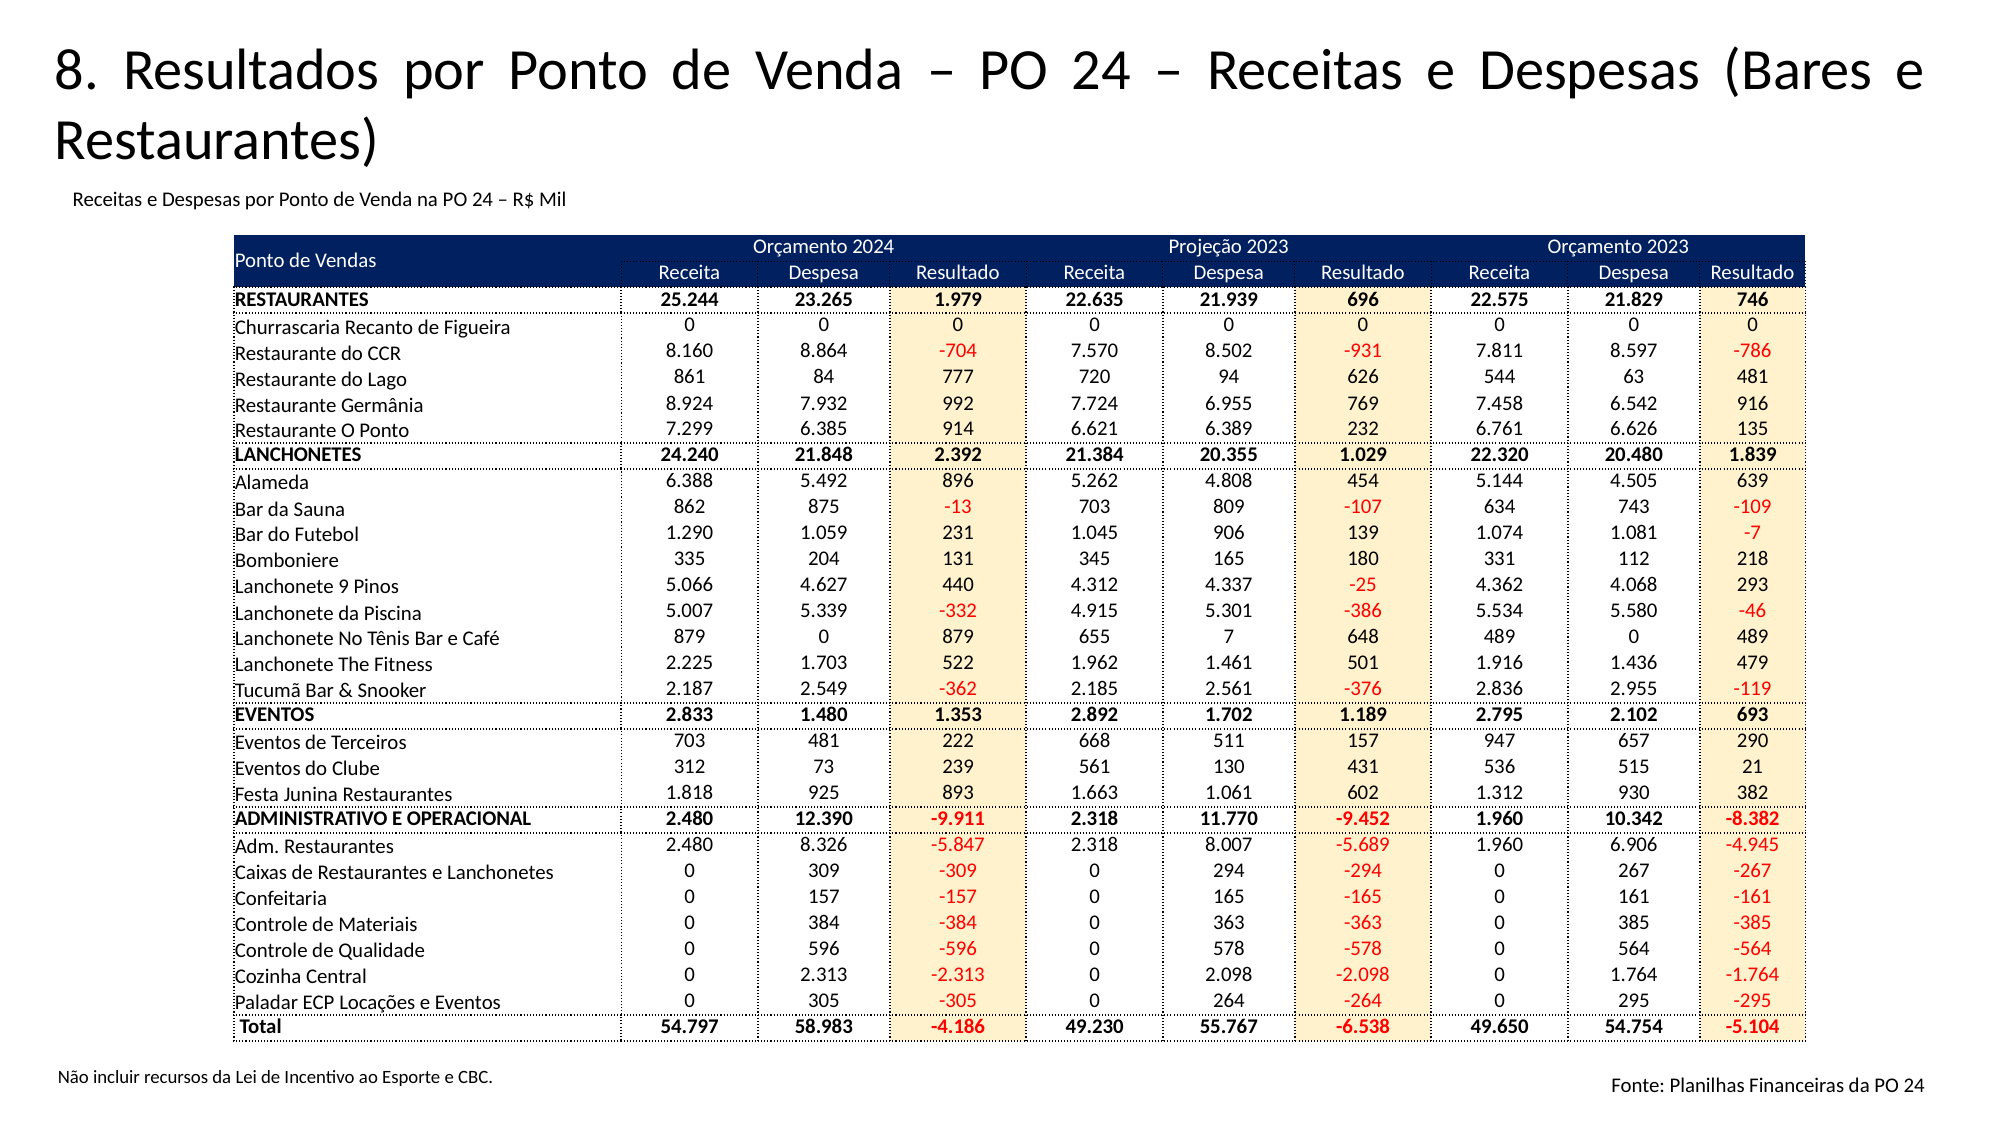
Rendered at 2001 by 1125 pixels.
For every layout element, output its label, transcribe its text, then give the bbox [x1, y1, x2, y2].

table_cell 578 [1163, 937, 1295, 963]
table_cell 21.384 [1026, 443, 1163, 469]
table_cell 1.081 [1568, 521, 1700, 547]
table_cell Lanchonete No Tênis Bar e Café [234, 625, 621, 651]
table_cell 264 [1163, 989, 1295, 1015]
table_cell 0 [890, 313, 1026, 339]
table_cell 0 [1026, 885, 1163, 911]
table_cell -107 [1295, 495, 1431, 521]
table_cell 5.534 [1431, 599, 1568, 625]
table_cell 4.362 [1431, 573, 1568, 599]
table_cell 385 [1568, 911, 1700, 937]
table_cell 21 [1700, 755, 1805, 781]
table_cell 1.436 [1568, 651, 1700, 677]
table_cell 0 [1163, 313, 1295, 339]
table_cell 0 [1700, 313, 1805, 339]
table_cell 345 [1026, 547, 1163, 573]
table_cell Despesa [1163, 261, 1295, 287]
table_cell 4.915 [1026, 599, 1163, 625]
table_cell 489 [1700, 625, 1805, 651]
table_cell 862 [621, 495, 758, 521]
table_cell Lanchonete da Piscina [234, 599, 621, 625]
text_box Receitas e Despesas por Ponto de Venda na PO 24 – R$ Mil [57, 177, 617, 218]
table_cell 0 [1295, 313, 1431, 339]
table_cell Receita [1026, 261, 1163, 287]
table_cell Controle de Qualidade [234, 937, 621, 963]
table_cell 602 [1295, 781, 1431, 807]
table_cell 2.098 [1163, 963, 1295, 989]
table_cell Festa Junina Restaurantes [234, 781, 621, 807]
table_cell Restaurante do CCR [234, 339, 621, 365]
table_cell 2.480 [621, 807, 758, 833]
table_cell 7.299 [621, 417, 758, 443]
table_cell Receita [1431, 261, 1568, 287]
table_cell 24.240 [621, 443, 758, 469]
table_cell 0 [758, 313, 890, 339]
table_cell 8.864 [758, 339, 890, 365]
table_cell 5.301 [1163, 599, 1295, 625]
table_cell Total [234, 1015, 621, 1041]
table_cell -363 [1295, 911, 1431, 937]
table_cell 2.225 [621, 651, 758, 677]
table_cell EVENTOS [234, 703, 621, 729]
table_cell 222 [890, 729, 1026, 755]
table_cell 916 [1700, 391, 1805, 417]
table_cell 1.029 [1295, 443, 1431, 469]
table_cell 648 [1295, 625, 1431, 651]
table_cell 0 [758, 625, 890, 651]
table_cell 1.480 [758, 703, 890, 729]
table_cell 165 [1163, 885, 1295, 911]
table_cell 696 [1295, 287, 1431, 313]
table_cell Churrascaria Recanto de Figueira [234, 313, 621, 339]
table_cell 703 [1026, 495, 1163, 521]
table_cell 947 [1431, 729, 1568, 755]
table_cell 4.808 [1163, 469, 1295, 495]
table_cell 312 [621, 755, 758, 781]
table_cell -119 [1700, 677, 1805, 703]
table_cell -7 [1700, 521, 1805, 547]
table_cell -267 [1700, 859, 1805, 885]
table_cell -384 [890, 911, 1026, 937]
table_cell 879 [621, 625, 758, 651]
table_cell 4.312 [1026, 573, 1163, 599]
table_cell 130 [1163, 755, 1295, 781]
table_cell 7.458 [1431, 391, 1568, 417]
table_cell -13 [890, 495, 1026, 521]
table_cell 4.337 [1163, 573, 1295, 599]
table_cell 2.836 [1431, 677, 1568, 703]
table_cell 218 [1700, 547, 1805, 573]
table_cell -5.689 [1295, 833, 1431, 859]
table_cell Resultado [1700, 261, 1805, 287]
table_cell 1.960 [1431, 807, 1568, 833]
table_cell 2.313 [758, 963, 890, 989]
table_cell 777 [890, 365, 1026, 391]
table_cell 1.061 [1163, 781, 1295, 807]
table_cell 63 [1568, 365, 1700, 391]
table_cell 522 [890, 651, 1026, 677]
table_cell 5.492 [758, 469, 890, 495]
table_cell 2.318 [1026, 833, 1163, 859]
table_cell 55.767 [1163, 1015, 1295, 1041]
table_cell 914 [890, 417, 1026, 443]
table_cell 0 [621, 989, 758, 1015]
table_cell 1.312 [1431, 781, 1568, 807]
table_cell 84 [758, 365, 890, 391]
table_cell 879 [890, 625, 1026, 651]
table_cell 1.962 [1026, 651, 1163, 677]
table_cell 454 [1295, 469, 1431, 495]
table_cell -564 [1700, 937, 1805, 963]
table_cell 6.385 [758, 417, 890, 443]
table_cell -109 [1700, 495, 1805, 521]
table_cell -386 [1295, 599, 1431, 625]
table_cell Bomboniere [234, 547, 621, 573]
table_cell 294 [1163, 859, 1295, 885]
table_cell 73 [758, 755, 890, 781]
table_cell 1.979 [890, 287, 1026, 313]
table_cell -309 [890, 859, 1026, 885]
table_cell 7.811 [1431, 339, 1568, 365]
table_cell 7.932 [758, 391, 890, 417]
table_cell 6.626 [1568, 417, 1700, 443]
table_cell 267 [1568, 859, 1700, 885]
table_cell LANCHONETES [234, 443, 621, 469]
table_cell -362 [890, 677, 1026, 703]
table_cell -2.313 [890, 963, 1026, 989]
table_cell -46 [1700, 599, 1805, 625]
table_cell 161 [1568, 885, 1700, 911]
table_cell 769 [1295, 391, 1431, 417]
table_cell 6.389 [1163, 417, 1295, 443]
table_cell 893 [890, 781, 1026, 807]
table_cell Resultado [890, 261, 1026, 287]
table_cell 2.187 [621, 677, 758, 703]
table_cell -578 [1295, 937, 1431, 963]
table_cell 139 [1295, 521, 1431, 547]
table_cell 49.650 [1431, 1015, 1568, 1041]
table_cell -786 [1700, 339, 1805, 365]
table_cell 1.074 [1431, 521, 1568, 547]
table_cell -165 [1295, 885, 1431, 911]
table_cell 1.663 [1026, 781, 1163, 807]
table_cell 20.355 [1163, 443, 1295, 469]
table_cell 1.916 [1431, 651, 1568, 677]
table_cell 440 [890, 573, 1026, 599]
table_cell 1.353 [890, 703, 1026, 729]
table_cell 746 [1700, 287, 1805, 313]
table_cell 536 [1431, 755, 1568, 781]
table_cell -6.538 [1295, 1015, 1431, 1041]
table_cell 2.955 [1568, 677, 1700, 703]
table_cell -25 [1295, 573, 1431, 599]
table_cell 11.770 [1163, 807, 1295, 833]
table_cell 8.160 [621, 339, 758, 365]
table_cell 2.480 [621, 833, 758, 859]
table_cell 5.007 [621, 599, 758, 625]
table_cell 4.505 [1568, 469, 1700, 495]
table_cell Tucumã Bar & Snooker [234, 677, 621, 703]
table_cell 634 [1431, 495, 1568, 521]
table_cell 657 [1568, 729, 1700, 755]
table_cell Resultado [1295, 261, 1431, 287]
table_cell -9.452 [1295, 807, 1431, 833]
table_cell 0 [1026, 989, 1163, 1015]
table_cell 309 [758, 859, 890, 885]
table_cell ADMINISTRATIVO E OPERACIONAL [234, 807, 621, 833]
table_cell 58.983 [758, 1015, 890, 1041]
table_cell 2.549 [758, 677, 890, 703]
table_cell 2.892 [1026, 703, 1163, 729]
table_cell 481 [758, 729, 890, 755]
table_cell 720 [1026, 365, 1163, 391]
table_cell Eventos de Terceiros [234, 729, 621, 755]
table_cell 0 [1431, 937, 1568, 963]
table_cell 8.007 [1163, 833, 1295, 859]
table_cell Lanchonete 9 Pinos [234, 573, 621, 599]
table_cell 2.561 [1163, 677, 1295, 703]
table_cell 4.068 [1568, 573, 1700, 599]
table_cell 231 [890, 521, 1026, 547]
table_cell 0 [1431, 911, 1568, 937]
table_cell 7.570 [1026, 339, 1163, 365]
table_cell -5.104 [1700, 1015, 1805, 1041]
table_header Ponto de Vendas [234, 235, 621, 287]
table_cell -5.847 [890, 833, 1026, 859]
table_cell 5.262 [1026, 469, 1163, 495]
table_cell 1.960 [1431, 833, 1568, 859]
text_box 8. Resultados por Ponto de Venda – PO 24 – Receitas e Despesas (Bares e Restaurantes) [40, 24, 1942, 179]
table_cell 1.461 [1163, 651, 1295, 677]
table_cell 295 [1568, 989, 1700, 1015]
table_cell 0 [621, 937, 758, 963]
table_cell 0 [621, 859, 758, 885]
table_cell -1.764 [1700, 963, 1805, 989]
table_cell 135 [1700, 417, 1805, 443]
table_cell 626 [1295, 365, 1431, 391]
table_cell 232 [1295, 417, 1431, 443]
table_cell 21.848 [758, 443, 890, 469]
table_cell 479 [1700, 651, 1805, 677]
table_cell Bar do Futebol [234, 521, 621, 547]
table_cell 21.829 [1568, 287, 1700, 313]
table_cell 0 [1431, 859, 1568, 885]
table_cell -4.945 [1700, 833, 1805, 859]
table_cell 8.597 [1568, 339, 1700, 365]
table_cell 293 [1700, 573, 1805, 599]
table_cell 0 [621, 885, 758, 911]
table_cell 6.955 [1163, 391, 1295, 417]
table_cell 0 [1431, 989, 1568, 1015]
table_cell 489 [1431, 625, 1568, 651]
table_cell Eventos do Clube [234, 755, 621, 781]
table_cell -2.098 [1295, 963, 1431, 989]
text_box Não incluir recursos da Lei de Incentivo ao Esporte e CBC. [43, 1057, 1945, 1095]
table_cell 0 [1026, 859, 1163, 885]
table_cell Lanchonete The Fitness [234, 651, 621, 677]
table_cell Receita [621, 261, 758, 287]
table_cell 22.635 [1026, 287, 1163, 313]
table_cell 22.575 [1431, 287, 1568, 313]
table_cell -931 [1295, 339, 1431, 365]
table_cell 1.702 [1163, 703, 1295, 729]
table_cell 0 [1026, 963, 1163, 989]
table_cell 2.318 [1026, 807, 1163, 833]
table_cell -157 [890, 885, 1026, 911]
table_cell -376 [1295, 677, 1431, 703]
table_cell 0 [621, 313, 758, 339]
table_cell 668 [1026, 729, 1163, 755]
table_cell 703 [621, 729, 758, 755]
table_cell -294 [1295, 859, 1431, 885]
table_cell Alameda [234, 469, 621, 495]
table_cell 23.265 [758, 287, 890, 313]
table_cell 7 [1163, 625, 1295, 651]
table_cell 25.244 [621, 287, 758, 313]
table_cell 157 [758, 885, 890, 911]
table_cell Restaurante O Ponto [234, 417, 621, 443]
table_cell 131 [890, 547, 1026, 573]
table_cell 0 [621, 911, 758, 937]
table_cell 335 [621, 547, 758, 573]
table_cell 8.924 [621, 391, 758, 417]
table_cell 0 [1431, 885, 1568, 911]
table_cell Confeitaria [234, 885, 621, 911]
table_cell 431 [1295, 755, 1431, 781]
table_cell 6.621 [1026, 417, 1163, 443]
table_cell 239 [890, 755, 1026, 781]
table_cell 1.290 [621, 521, 758, 547]
table_cell 305 [758, 989, 890, 1015]
table_cell -596 [890, 937, 1026, 963]
table_header Projeção 2023 [1026, 235, 1431, 261]
table_cell 544 [1431, 365, 1568, 391]
table_cell 165 [1163, 547, 1295, 573]
table_cell 204 [758, 547, 890, 573]
table_cell 925 [758, 781, 890, 807]
table_cell 809 [1163, 495, 1295, 521]
table_cell 363 [1163, 911, 1295, 937]
table_cell Caixas de Restaurantes e Lanchonetes [234, 859, 621, 885]
table_cell -161 [1700, 885, 1805, 911]
table_cell 0 [621, 963, 758, 989]
table_cell 1.839 [1700, 443, 1805, 469]
table_cell 564 [1568, 937, 1700, 963]
table_cell 384 [758, 911, 890, 937]
table_cell 896 [890, 469, 1026, 495]
table_cell 501 [1295, 651, 1431, 677]
table_cell 6.761 [1431, 417, 1568, 443]
table_cell 1.045 [1026, 521, 1163, 547]
table_cell 54.797 [621, 1015, 758, 1041]
table_cell 861 [621, 365, 758, 391]
table_cell 54.754 [1568, 1015, 1700, 1041]
table_cell 1.703 [758, 651, 890, 677]
table_cell Cozinha Central [234, 963, 621, 989]
table_cell Adm. Restaurantes [234, 833, 621, 859]
table_cell 561 [1026, 755, 1163, 781]
table_cell Bar da Sauna [234, 495, 621, 521]
table_cell 1.189 [1295, 703, 1431, 729]
table_cell 4.627 [758, 573, 890, 599]
table_cell Paladar ECP Locações e Eventos [234, 989, 621, 1015]
table_cell Controle de Materiais [234, 911, 621, 937]
table_cell 22.320 [1431, 443, 1568, 469]
table_cell 655 [1026, 625, 1163, 651]
table_cell 0 [1026, 937, 1163, 963]
table_cell -295 [1700, 989, 1805, 1015]
table_cell 511 [1163, 729, 1295, 755]
table_cell 930 [1568, 781, 1700, 807]
table_header Orçamento 2023 [1431, 235, 1805, 261]
table_cell 12.390 [758, 807, 890, 833]
table_cell -385 [1700, 911, 1805, 937]
table_cell 906 [1163, 521, 1295, 547]
table_cell 5.580 [1568, 599, 1700, 625]
table_cell -4.186 [890, 1015, 1026, 1041]
table_cell 6.388 [621, 469, 758, 495]
table_cell -264 [1295, 989, 1431, 1015]
table_cell 1.818 [621, 781, 758, 807]
table_cell 639 [1700, 469, 1805, 495]
text_box Fonte: Planilhas Financeiras da PO 24 [1596, 1064, 1974, 1105]
table_cell 6.542 [1568, 391, 1700, 417]
table_cell -8.382 [1700, 807, 1805, 833]
table_cell 5.066 [621, 573, 758, 599]
table_cell 20.480 [1568, 443, 1700, 469]
table_cell 180 [1295, 547, 1431, 573]
table_cell 596 [758, 937, 890, 963]
table_cell 5.339 [758, 599, 890, 625]
table_cell -332 [890, 599, 1026, 625]
table_cell 8.502 [1163, 339, 1295, 365]
table_cell 49.230 [1026, 1015, 1163, 1041]
table_cell 21.939 [1163, 287, 1295, 313]
table_cell 992 [890, 391, 1026, 417]
table_cell 94 [1163, 365, 1295, 391]
table_cell 0 [1431, 313, 1568, 339]
table_cell 8.326 [758, 833, 890, 859]
table_cell -305 [890, 989, 1026, 1015]
table_cell 0 [1568, 313, 1700, 339]
table_cell 7.724 [1026, 391, 1163, 417]
table_cell 875 [758, 495, 890, 521]
table_cell 0 [1026, 313, 1163, 339]
table_cell 6.906 [1568, 833, 1700, 859]
table_cell 0 [1431, 963, 1568, 989]
table_cell 515 [1568, 755, 1700, 781]
table_cell 2.833 [621, 703, 758, 729]
table_cell 290 [1700, 729, 1805, 755]
table_cell RESTAURANTES [234, 287, 621, 313]
table_cell 112 [1568, 547, 1700, 573]
table_cell 5.144 [1431, 469, 1568, 495]
table_cell 693 [1700, 703, 1805, 729]
table_cell 1.059 [758, 521, 890, 547]
table_header Orçamento 2024 [621, 235, 1026, 261]
table_cell 743 [1568, 495, 1700, 521]
table_cell -704 [890, 339, 1026, 365]
table_cell 0 [1568, 625, 1700, 651]
table_cell 2.102 [1568, 703, 1700, 729]
table_cell 10.342 [1568, 807, 1700, 833]
table_cell 157 [1295, 729, 1431, 755]
table_cell 331 [1431, 547, 1568, 573]
table_cell 2.185 [1026, 677, 1163, 703]
table_cell 2.392 [890, 443, 1026, 469]
table_cell Despesa [758, 261, 890, 287]
table_cell 481 [1700, 365, 1805, 391]
table_cell Restaurante do Lago [234, 365, 621, 391]
table_cell 0 [1026, 911, 1163, 937]
table_cell 1.764 [1568, 963, 1700, 989]
table_cell Restaurante Germânia [234, 391, 621, 417]
table_cell -9.911 [890, 807, 1026, 833]
table_cell 2.795 [1431, 703, 1568, 729]
table_cell 382 [1700, 781, 1805, 807]
table_cell Despesa [1568, 261, 1700, 287]
